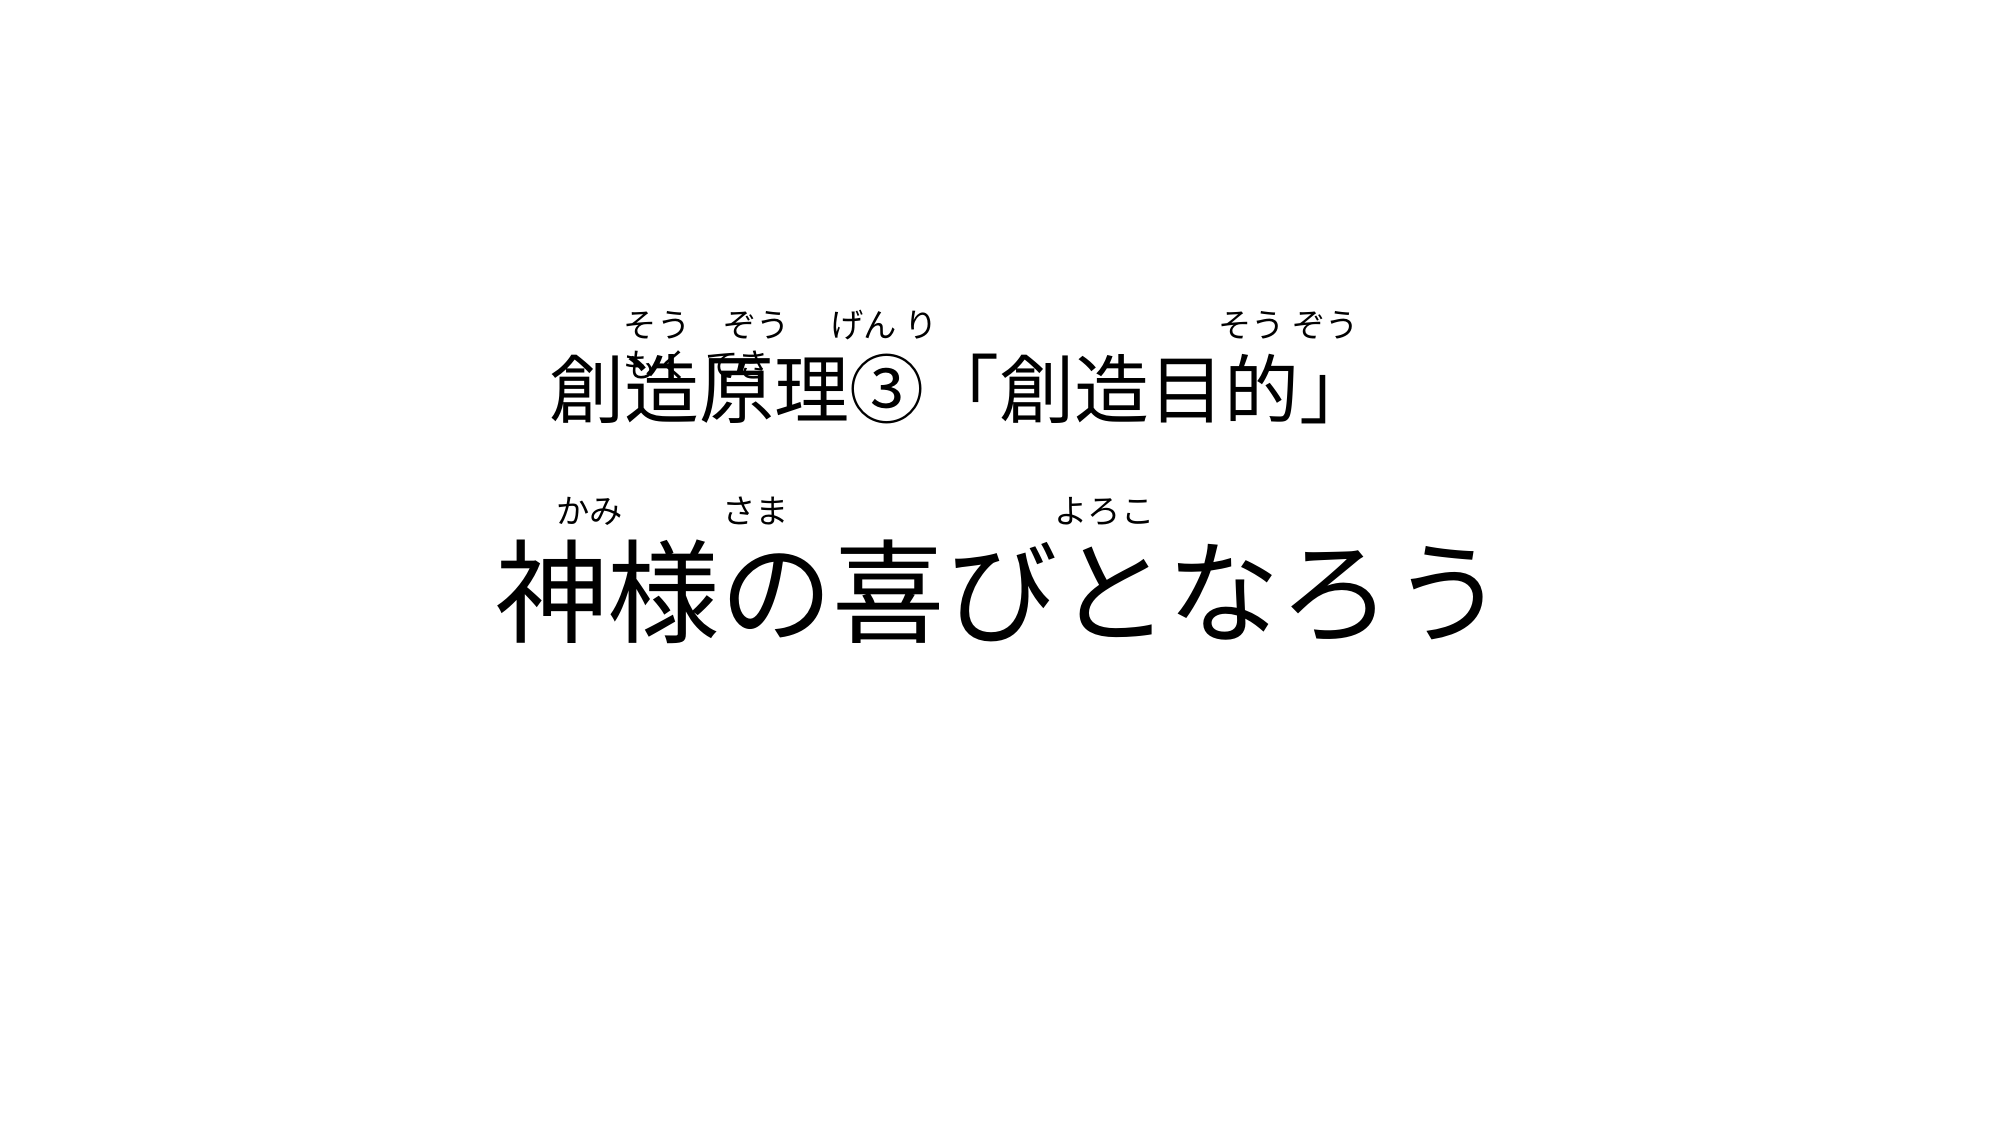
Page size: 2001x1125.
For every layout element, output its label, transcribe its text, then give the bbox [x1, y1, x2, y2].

text_box かみ さま よろこ [541, 482, 1354, 538]
text_box 創造原理③「創造目的」 神様の喜びとなろう [276, 334, 1724, 665]
text_box そう ぞう げん り そう ぞう もく てき [609, 297, 1421, 392]
